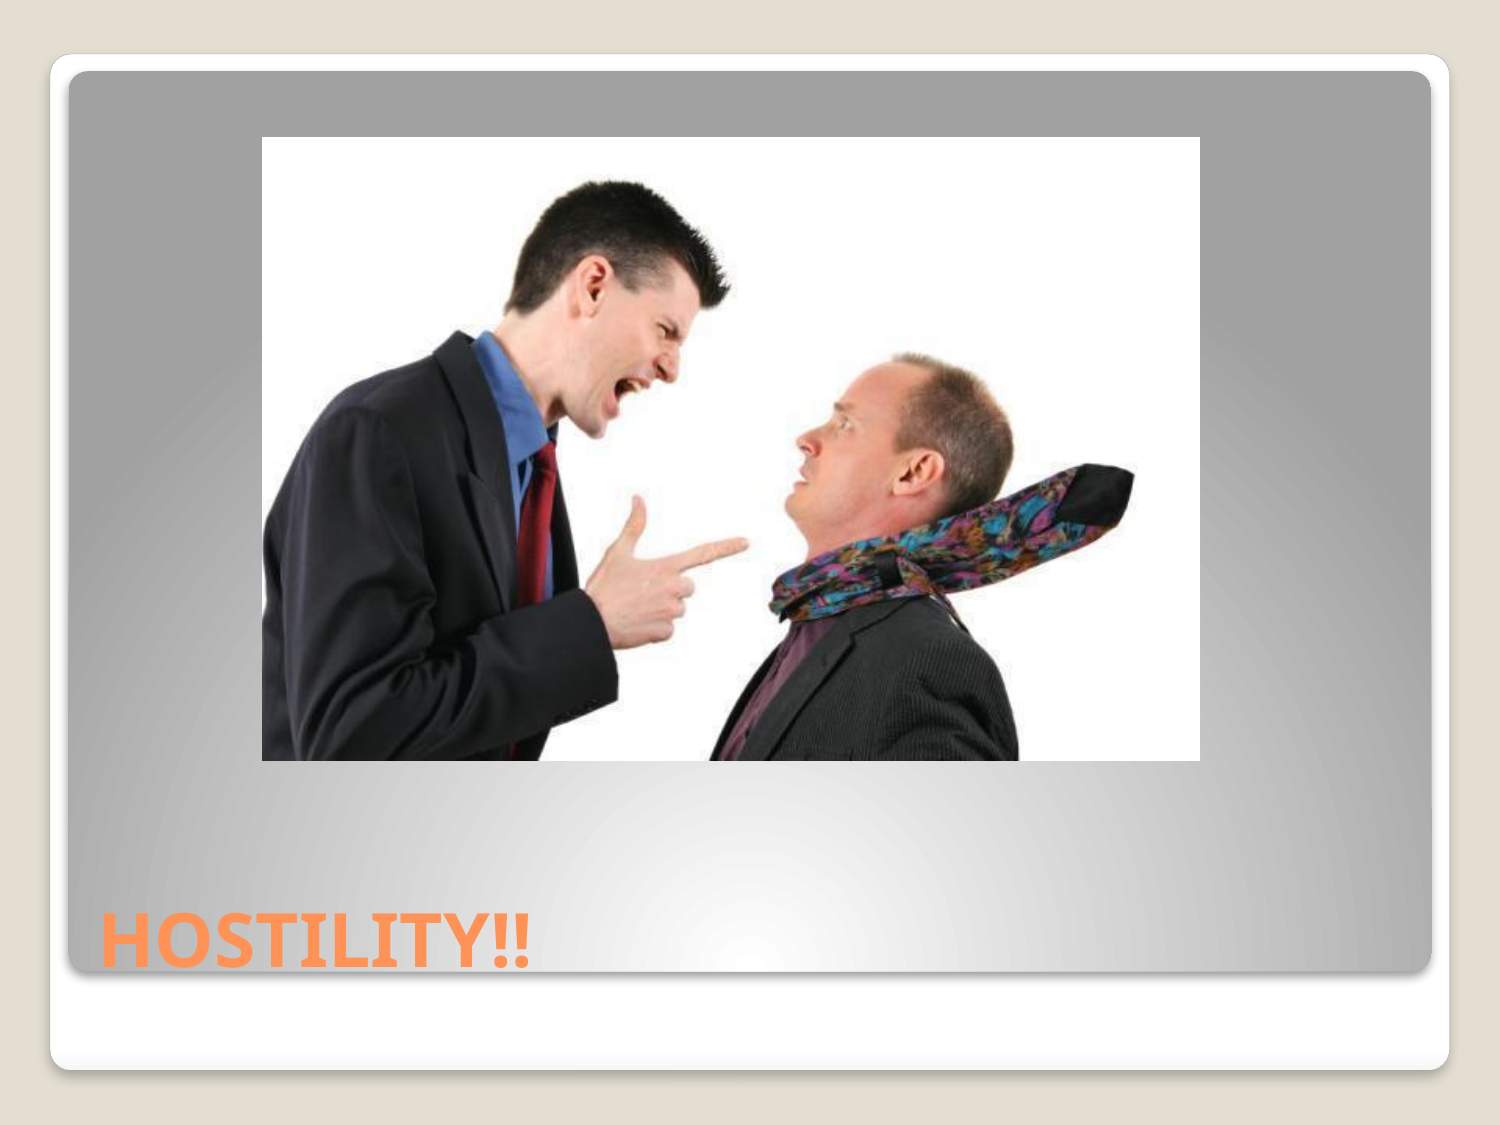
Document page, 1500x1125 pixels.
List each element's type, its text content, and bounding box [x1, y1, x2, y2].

title HOSTILITY!! [82, 817, 1425, 990]
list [262, 137, 1201, 762]
